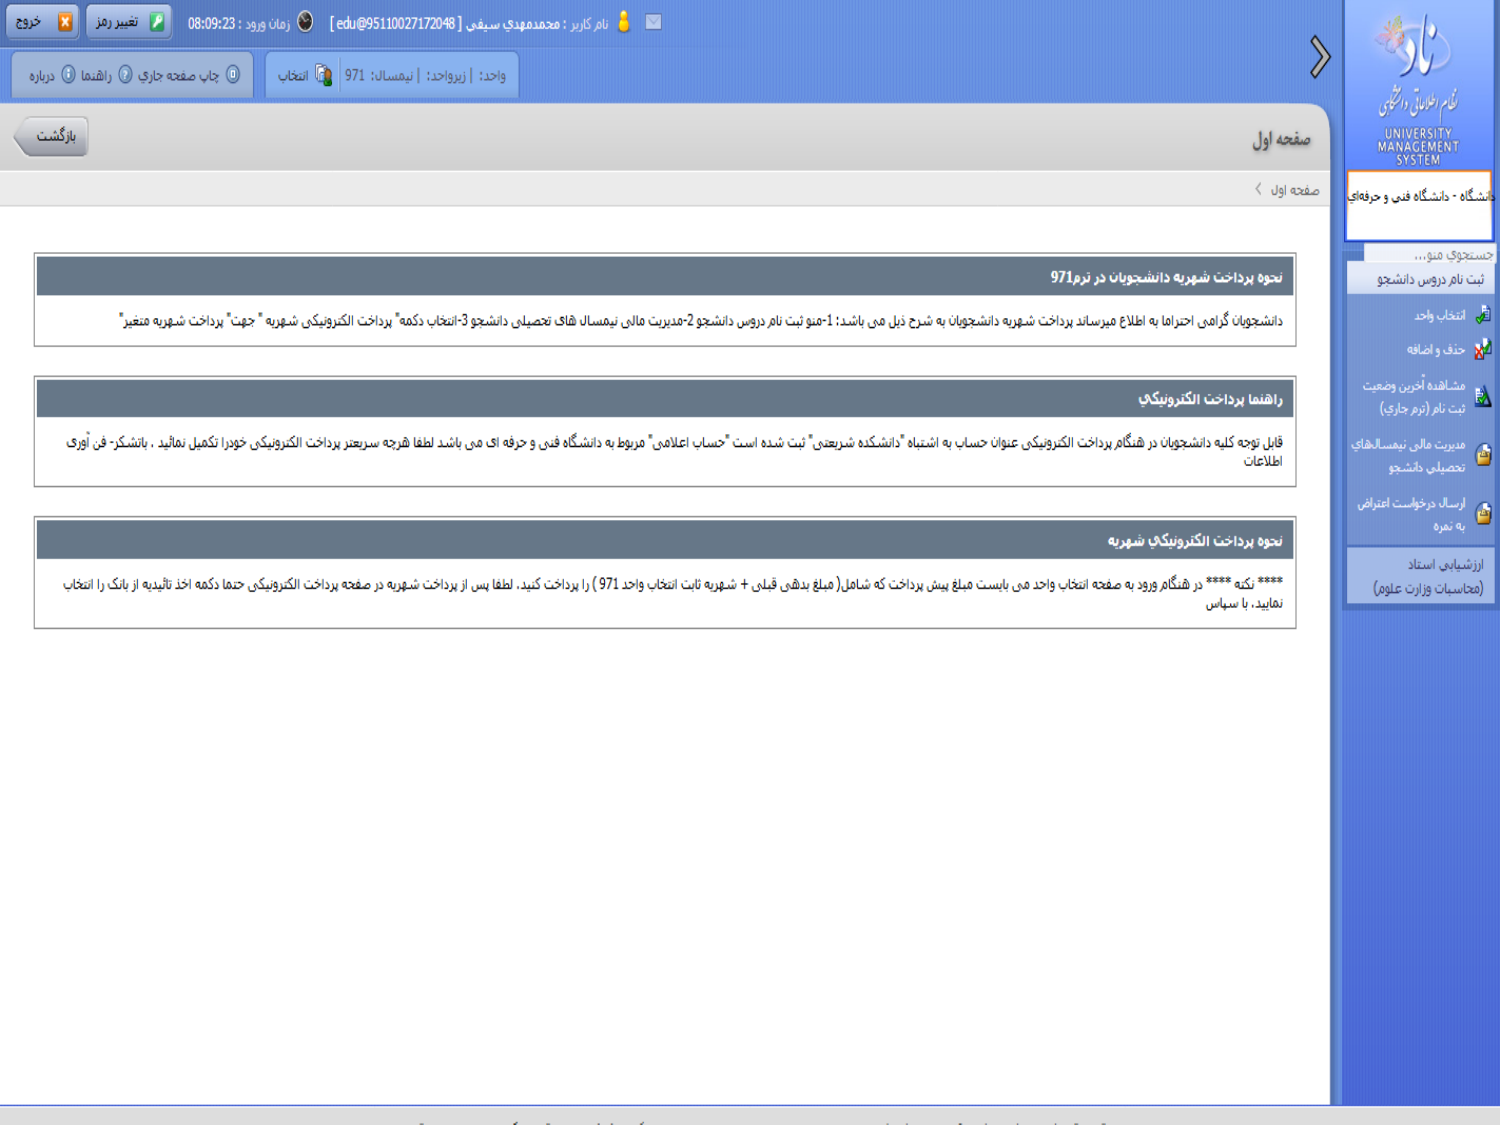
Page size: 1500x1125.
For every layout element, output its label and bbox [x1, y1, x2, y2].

list [0, 0, 1500, 1125]
